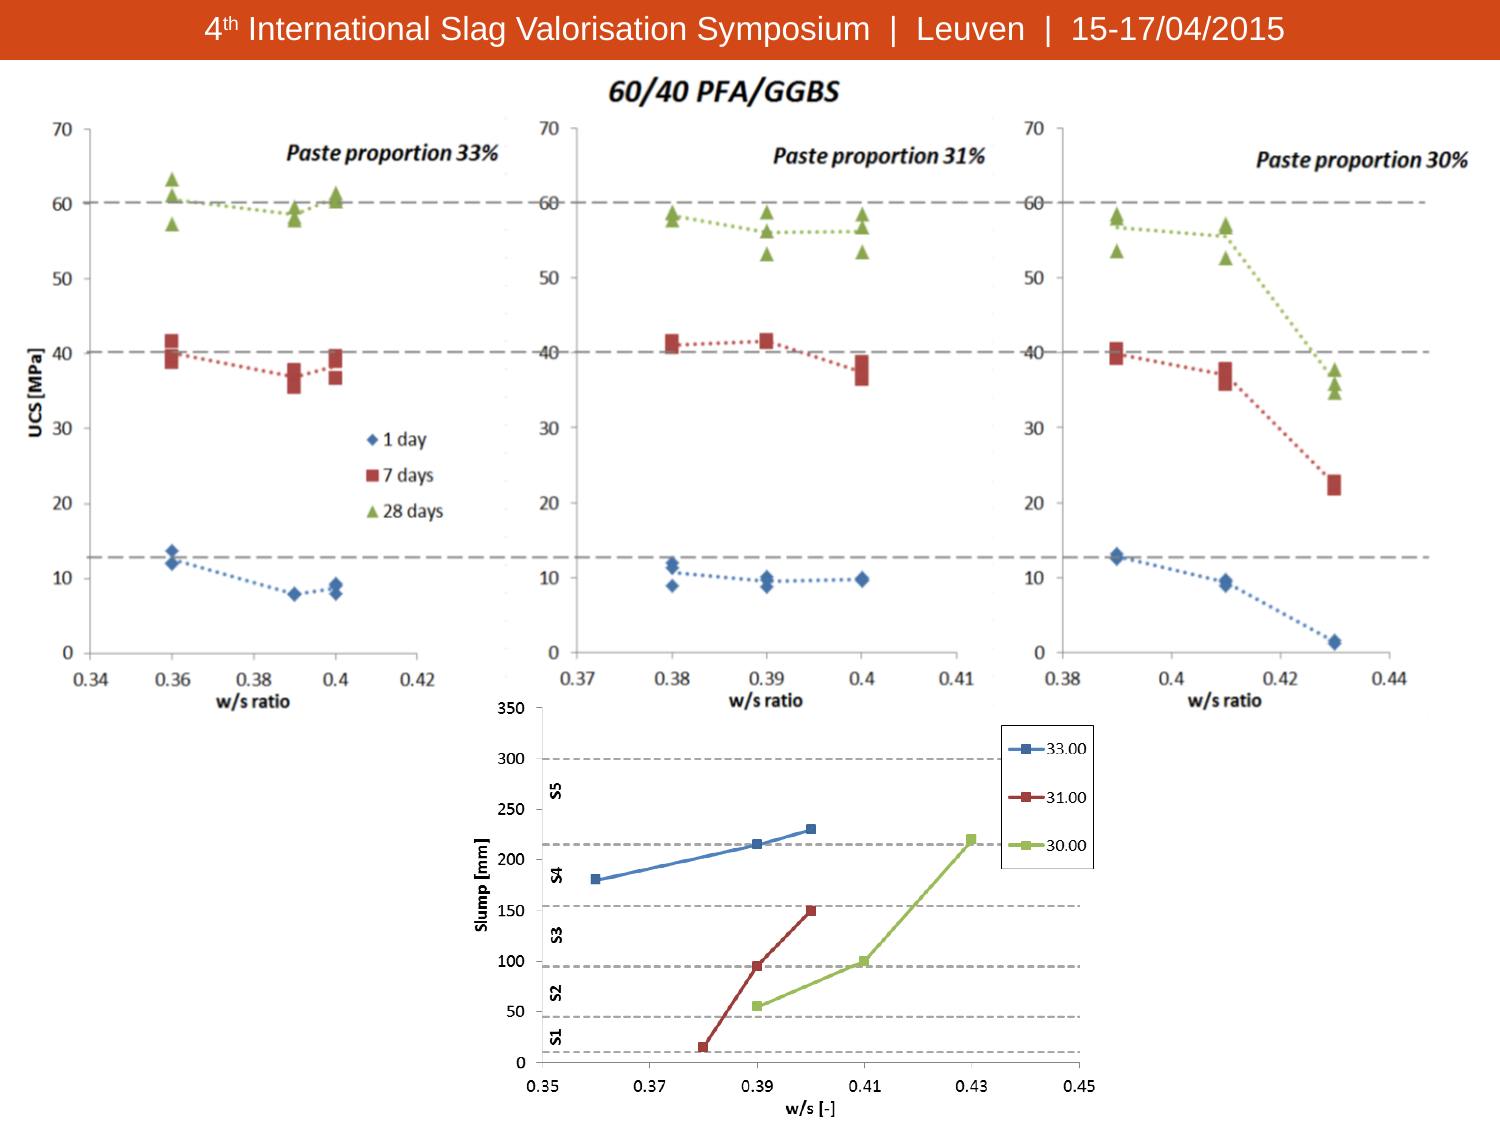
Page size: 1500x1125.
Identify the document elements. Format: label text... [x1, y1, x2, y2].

text_box 4th International Slag Valorisation Symposium | Leuven | 15-17/04/2015 [0, 0, 1500, 55]
picture [25, 67, 1473, 1121]
